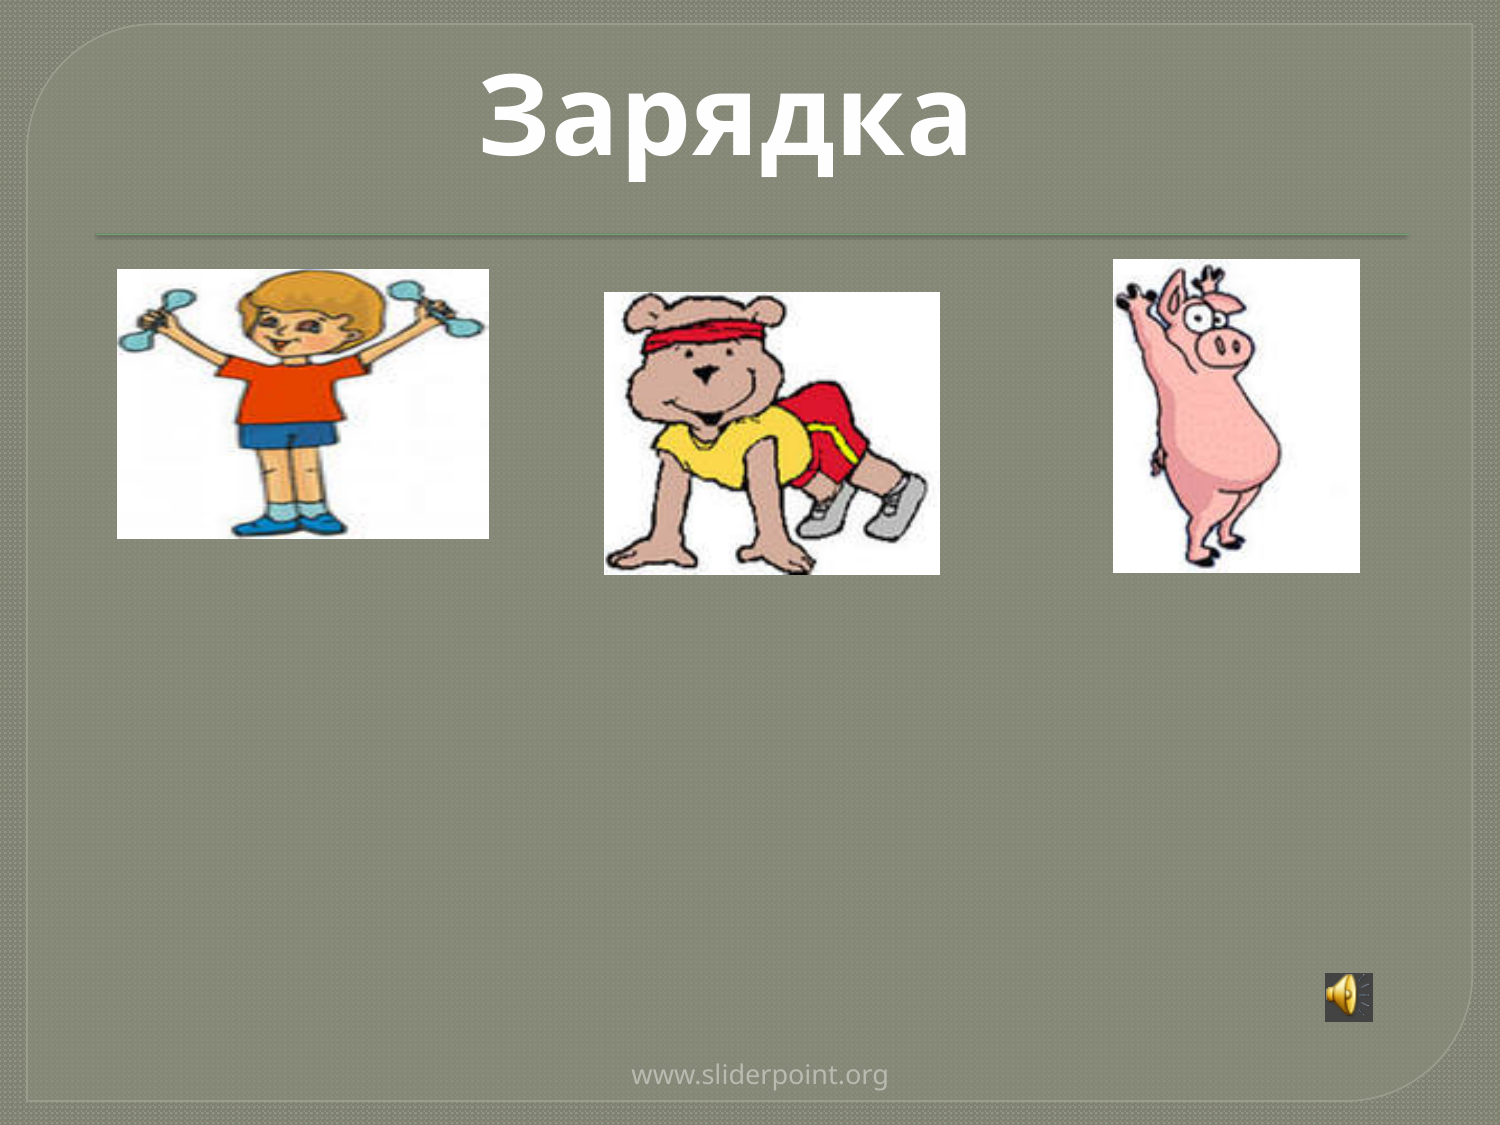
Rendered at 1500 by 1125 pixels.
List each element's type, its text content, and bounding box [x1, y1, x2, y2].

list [116, 269, 489, 540]
picture [1323, 972, 1375, 1023]
title [75, 41, 1425, 230]
text_box Зарядка [163, 35, 1289, 186]
picture [1113, 259, 1360, 574]
footer www.sliderpoint.org [212, 1050, 904, 1095]
picture [604, 292, 940, 575]
